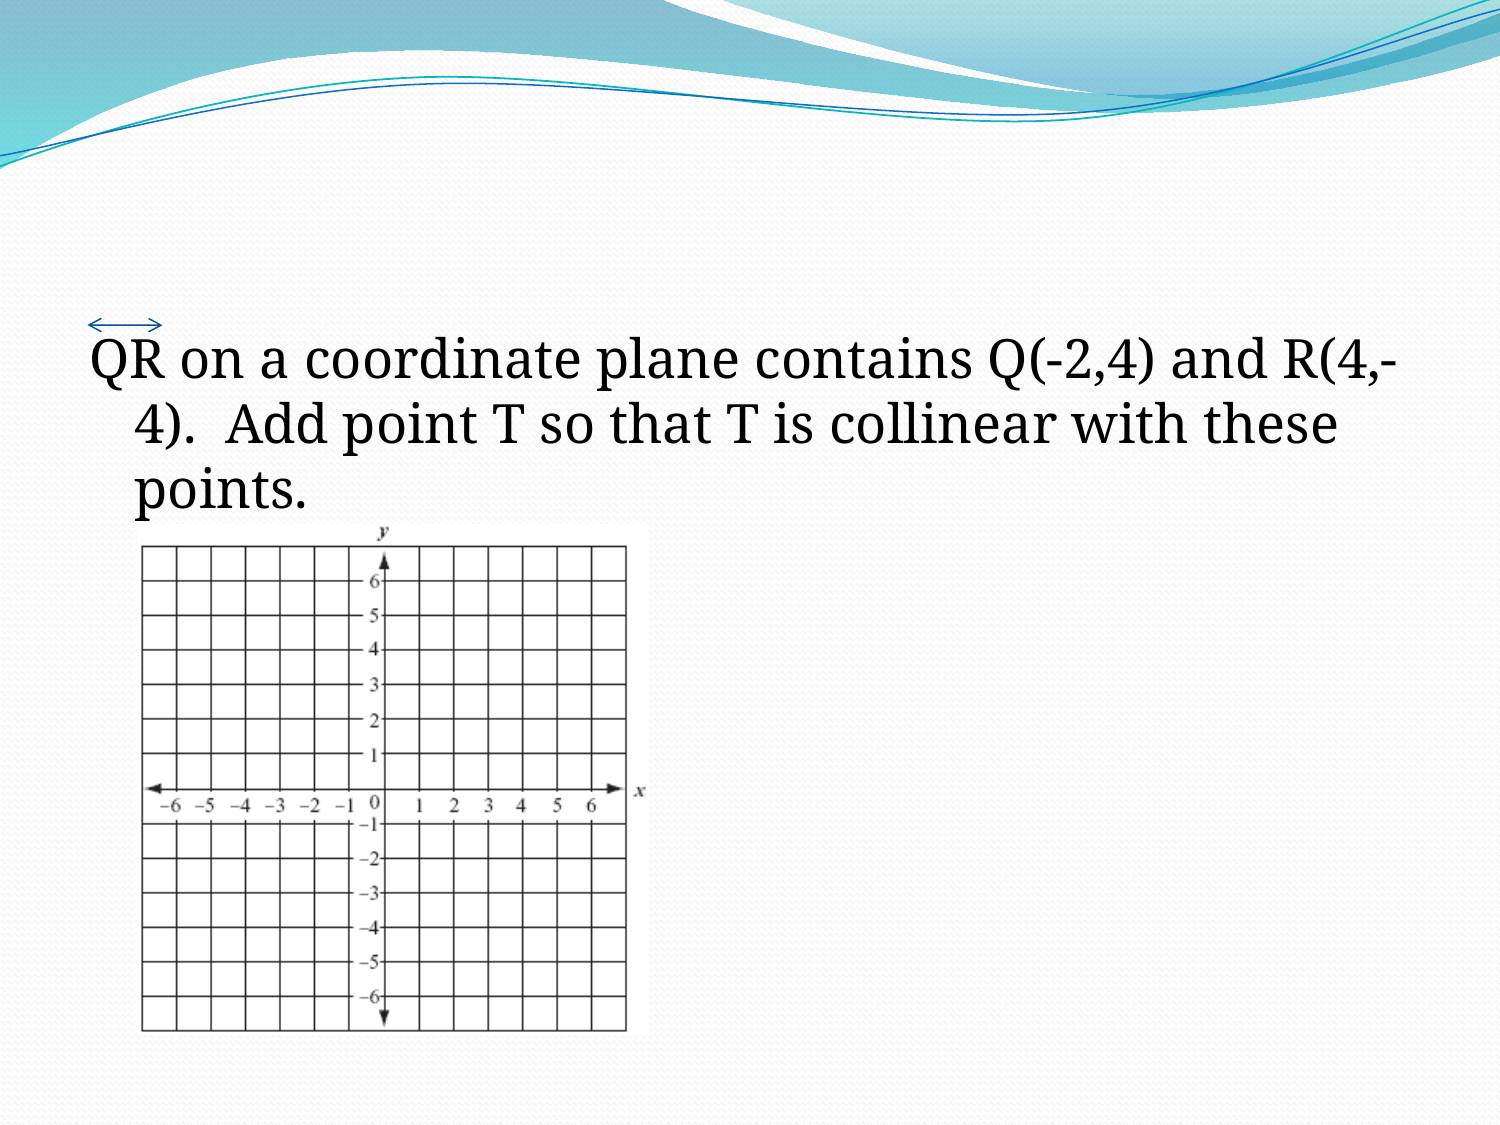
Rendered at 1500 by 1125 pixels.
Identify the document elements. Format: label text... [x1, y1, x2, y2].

list QR on a coordinate plane contains Q(-2,4) and R(4,-4). Add point T so that T is collinear with these points. [75, 317, 1425, 1038]
picture [137, 524, 649, 1035]
